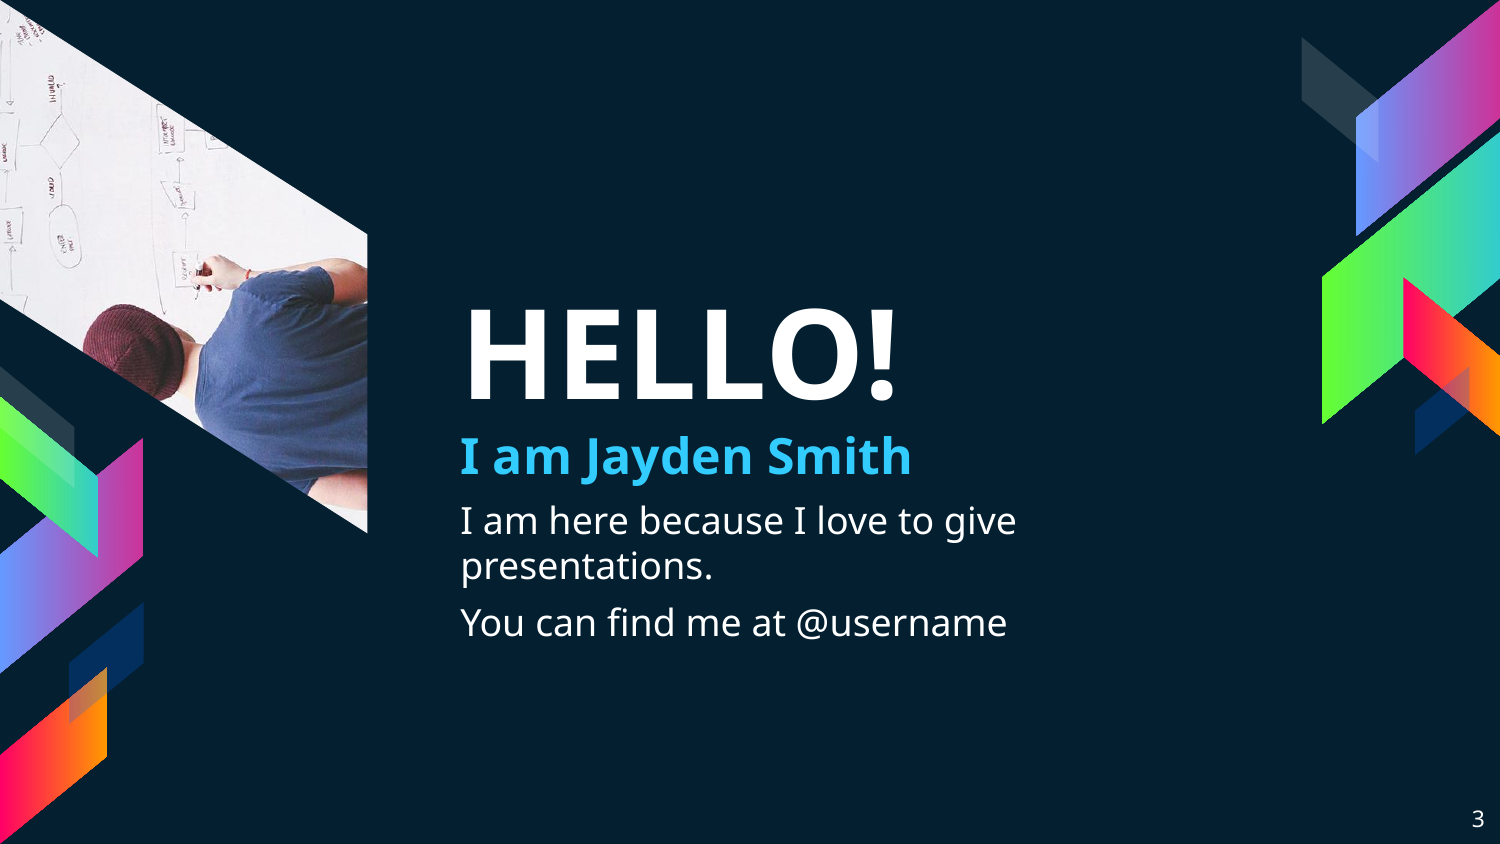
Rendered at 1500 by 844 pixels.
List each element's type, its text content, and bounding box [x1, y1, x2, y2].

title HELLO! [455, 249, 1051, 409]
slide_number ‹#› [1403, 789, 1500, 844]
subtitle I am Jayden Smith I am here because I love to give presentations. You can find me at @username [445, 409, 1256, 648]
picture [0, 0, 451, 534]
